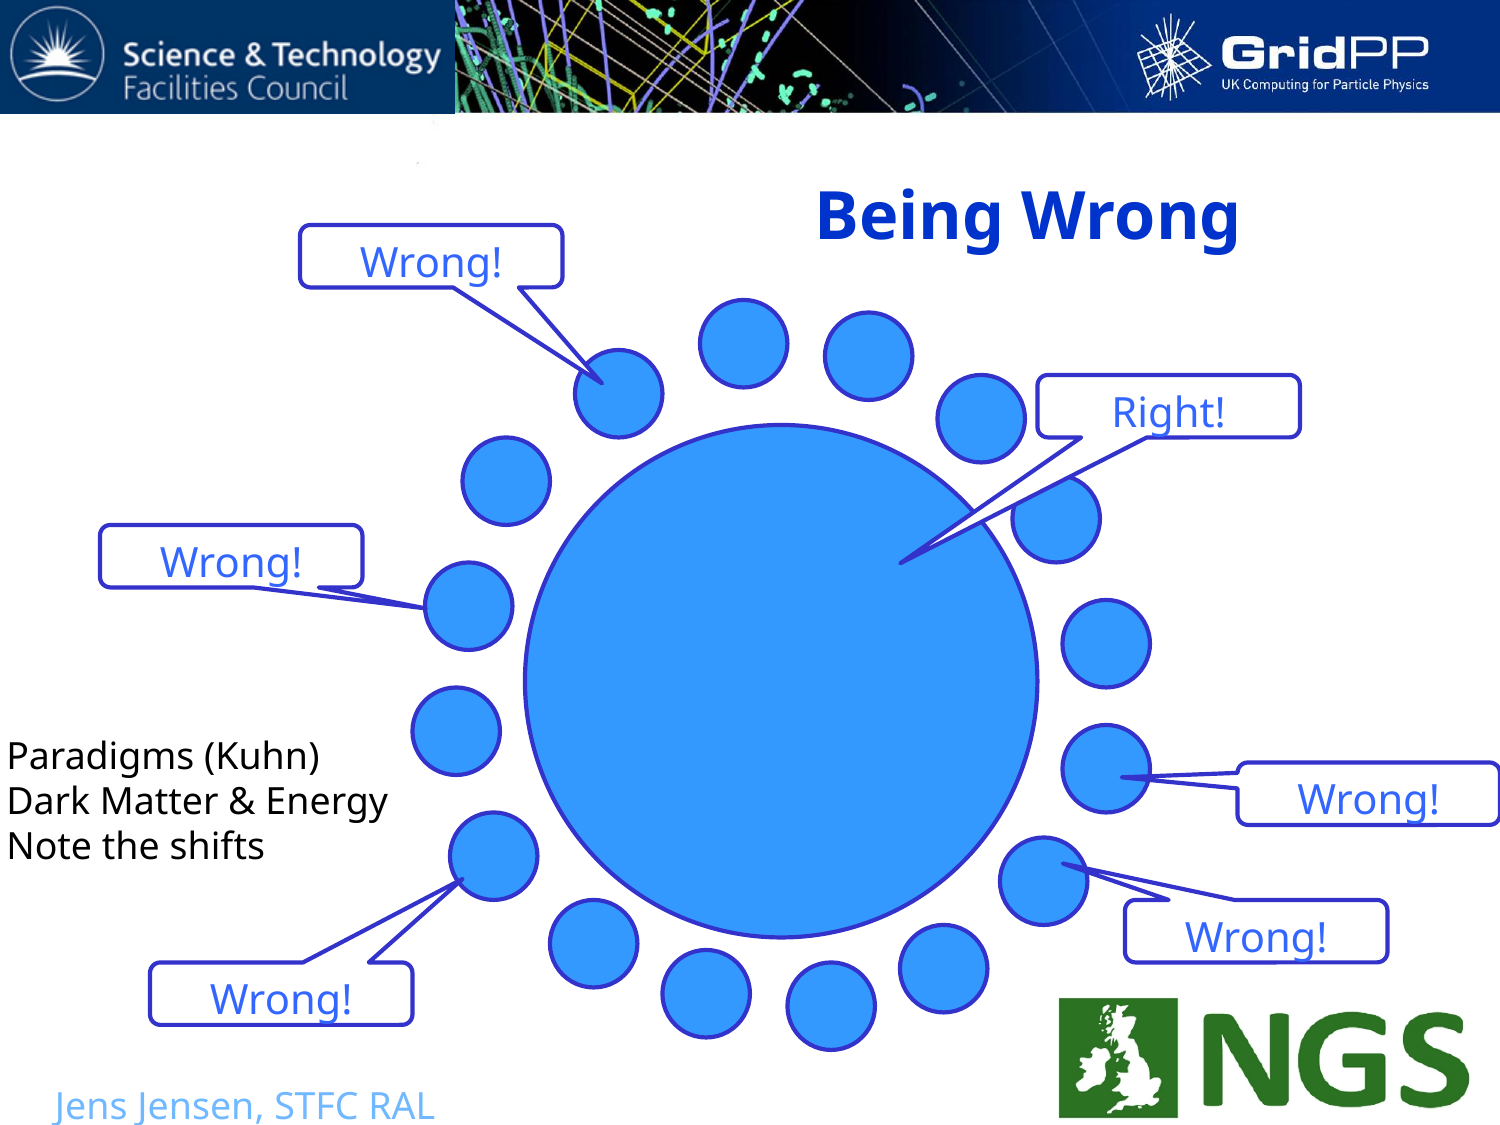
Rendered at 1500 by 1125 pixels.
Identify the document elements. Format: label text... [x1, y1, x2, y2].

text_box [999, 837, 1088, 925]
text_box [549, 899, 638, 988]
title Being Wrong [584, 125, 1473, 301]
text_box [699, 299, 788, 388]
text_box Wrong! [99, 524, 426, 609]
text_box [1012, 477, 1100, 563]
text_box [824, 312, 913, 400]
text_box [787, 962, 875, 1050]
text_box Paradigms (Kuhn) Dark Matter & Energy Note the shifts [0, 724, 403, 875]
text_box [1062, 724, 1150, 813]
text_box Wrong! [1121, 762, 1500, 825]
text_box Wrong! [150, 878, 463, 1025]
text_box [574, 349, 663, 438]
picture [0, 0, 1500, 1125]
text_box [449, 812, 538, 900]
text_box [424, 562, 513, 650]
text_box Right! [900, 374, 1300, 564]
text_box [524, 424, 1038, 938]
text_box [462, 437, 550, 525]
text_box Wrong! [300, 224, 602, 384]
text_box [899, 924, 988, 1013]
text_box [412, 687, 500, 775]
text_box [937, 374, 1025, 463]
text_box [662, 949, 750, 1038]
text_box Wrong! [1062, 863, 1388, 963]
text_box [1062, 599, 1150, 688]
